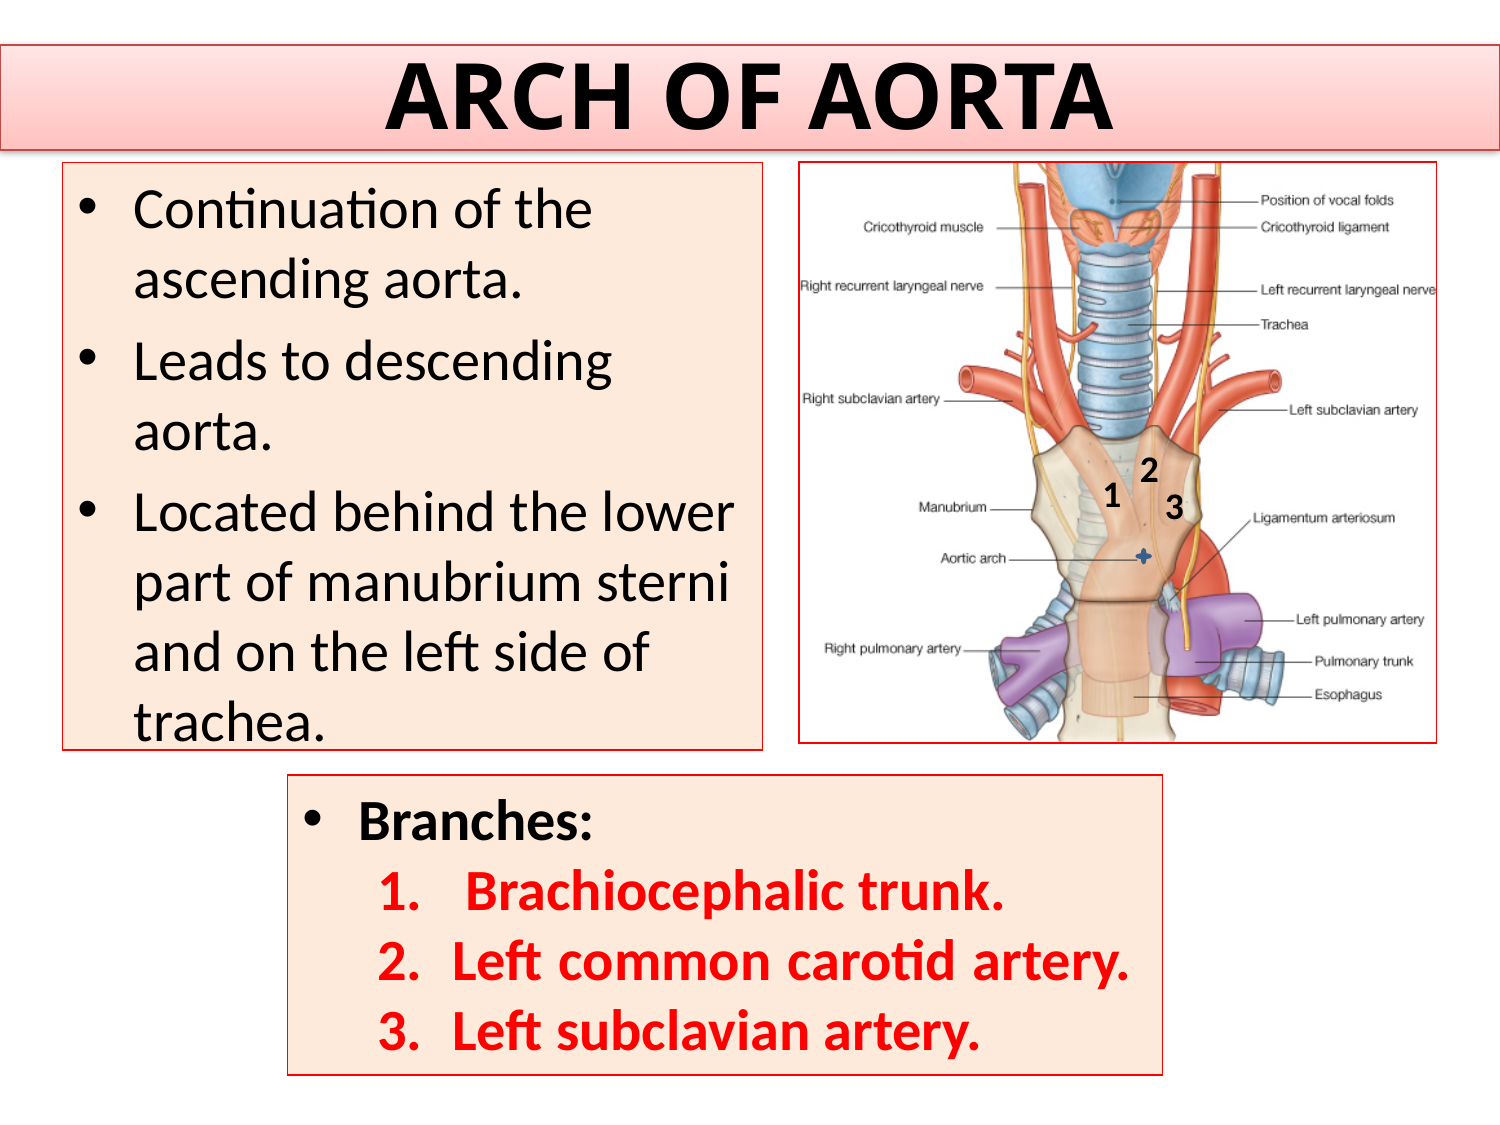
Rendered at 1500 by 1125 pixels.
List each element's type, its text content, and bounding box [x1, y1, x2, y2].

list Continuation of the ascending aorta. Leads to descending aorta. Located behind the lower part of manubrium sterni and on the left side of trachea. [62, 162, 763, 751]
title ARCH OF AORTA [0, 44, 1500, 151]
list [799, 162, 1437, 743]
text_box Branches: Brachiocephalic trunk. Left common carotid artery. Left subclavian artery. [287, 774, 1163, 1075]
